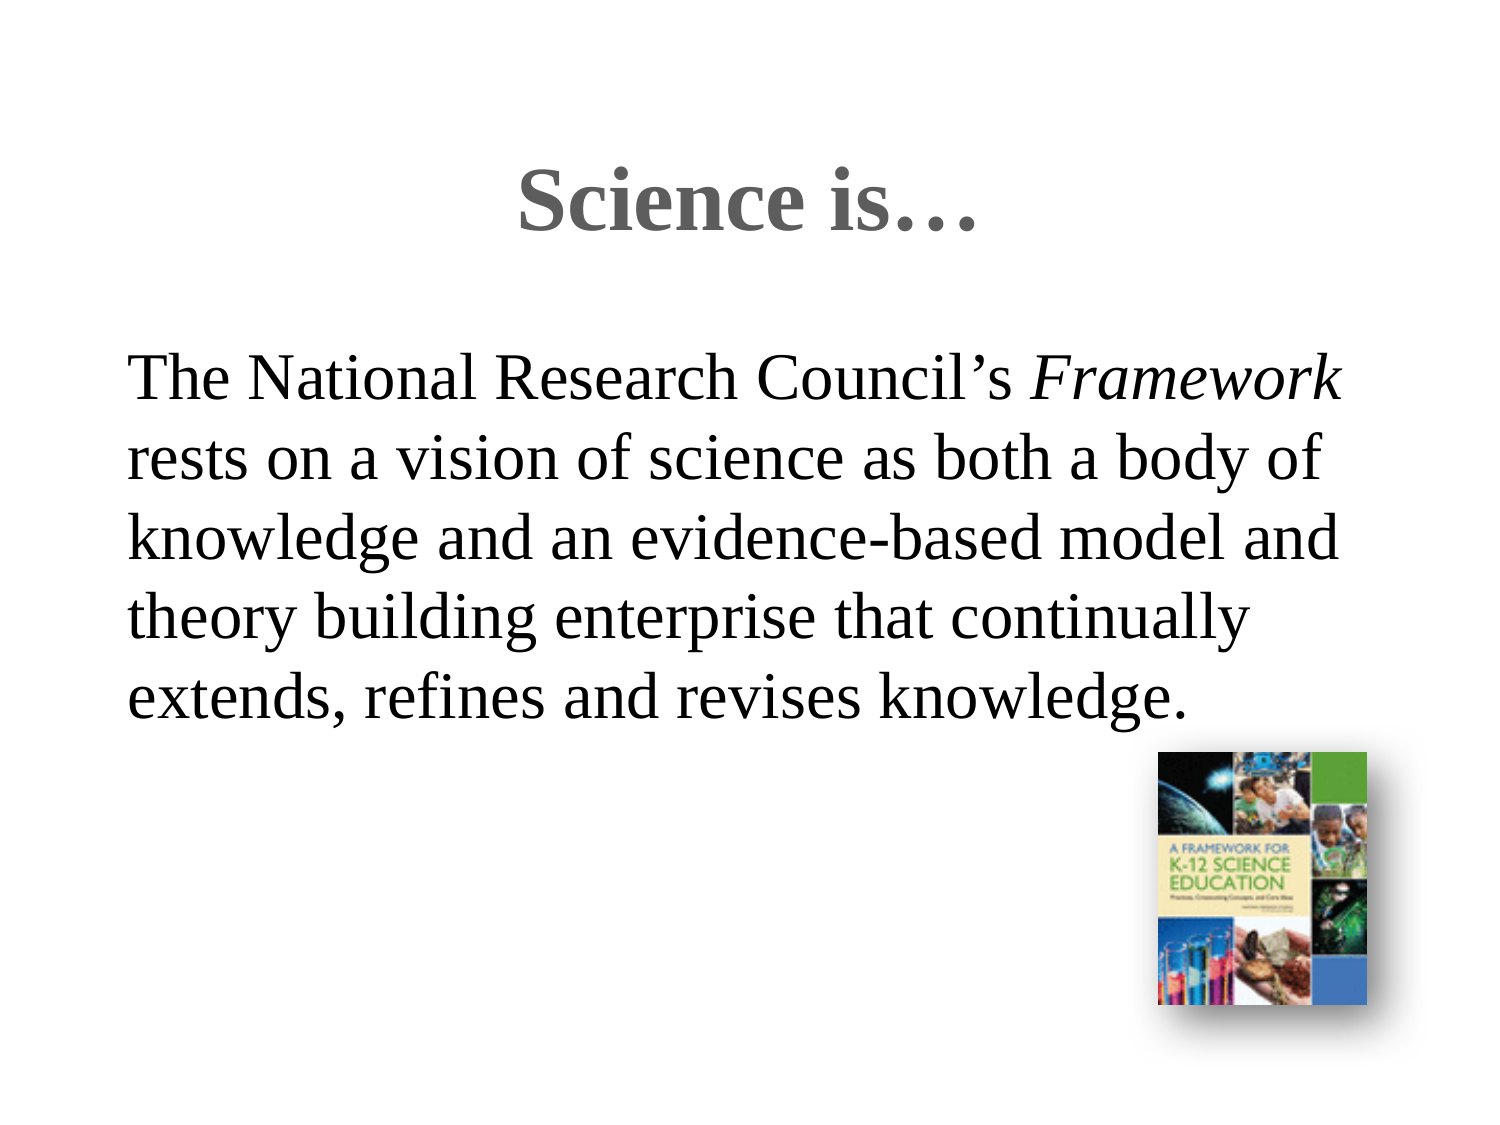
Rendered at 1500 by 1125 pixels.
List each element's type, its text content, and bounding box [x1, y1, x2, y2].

title Science is… [112, 99, 1388, 288]
picture [1158, 752, 1368, 1006]
list The National Research Council’s Framework rests on a vision of science as both a body of knowledge and an evidence-based model and theory building enterprise that continually extends, refines and revises knowledge. [112, 324, 1388, 1000]
